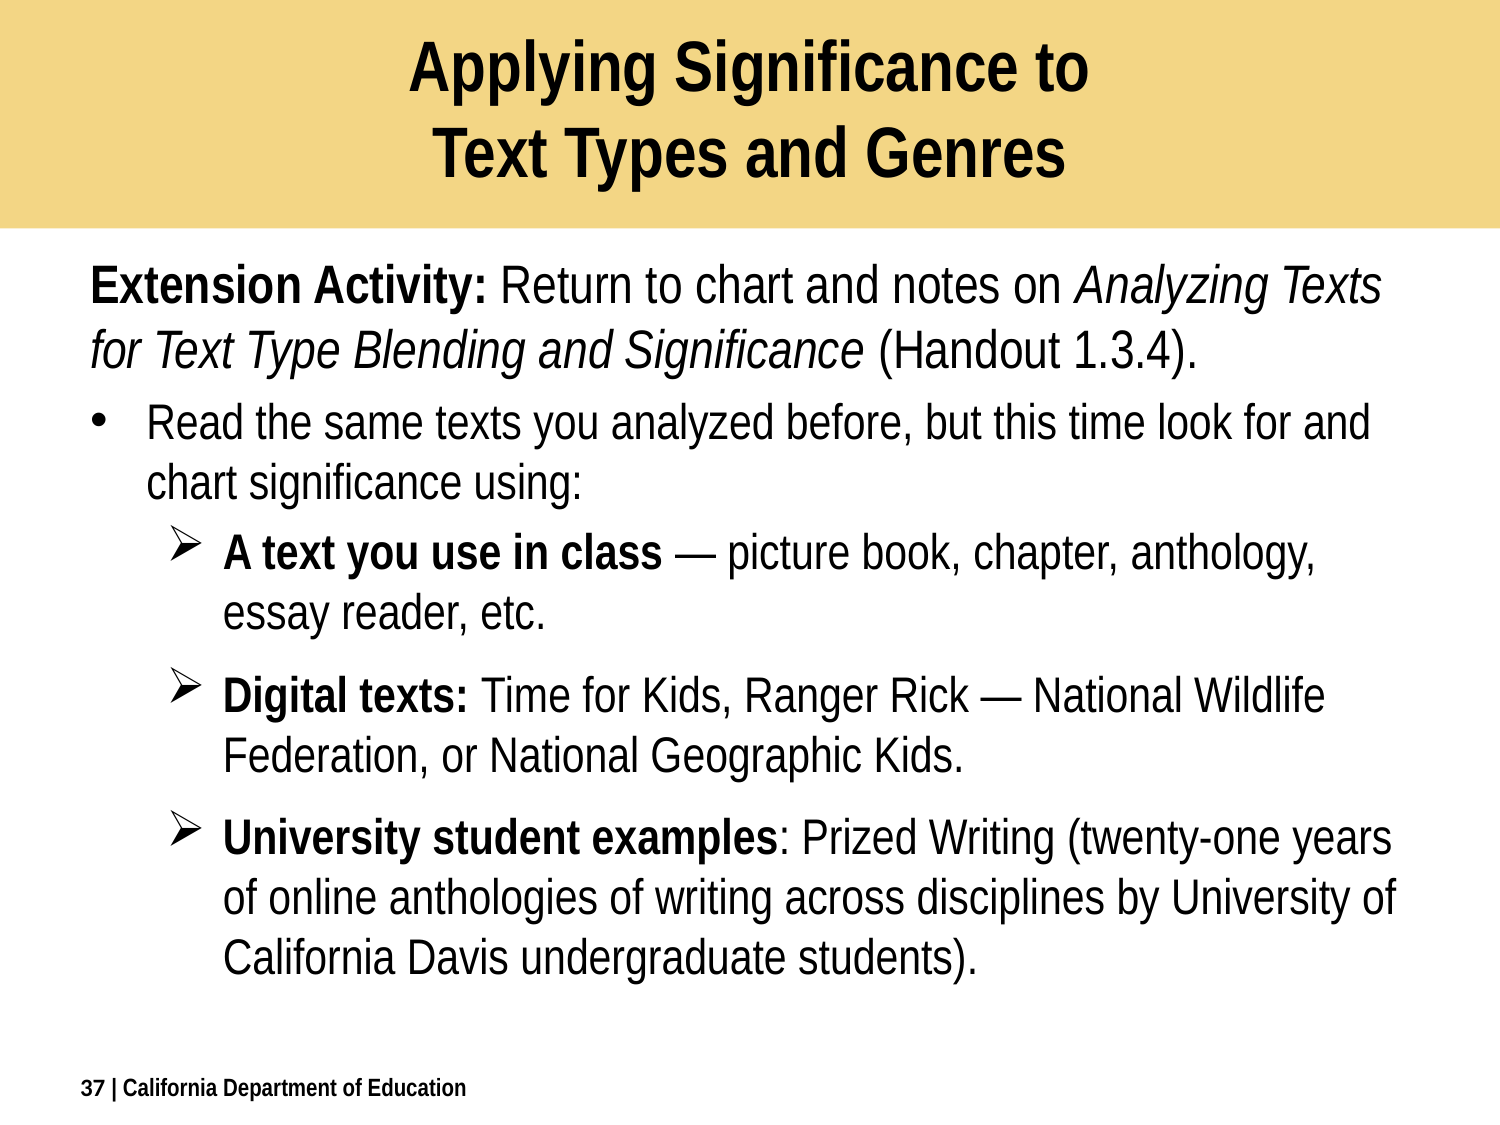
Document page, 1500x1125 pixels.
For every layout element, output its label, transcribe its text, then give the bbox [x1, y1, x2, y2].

footer | California Department of Education [121, 1064, 699, 1124]
list Extension Activity: Return to chart and notes on Analyzing Texts for Text Type Blending and Significance (Handout 1.3.4). Read the same texts you analyzed before, but this time look for and chart significance using: A text you use in class — picture book, chapter, anthology, essay reader, etc. Digital texts: Time for Kids, Ranger Rick — National Wildlife Federation, or National Geographic Kids. University student examples: Prized Writing (twenty-one years of online anthologies of writing across disciplines by University of California Davis undergraduate students). [75, 242, 1425, 1061]
slide_number 37 [55, 1064, 121, 1124]
title Applying Significance to Text Types and Genres [0, 11, 1500, 200]
